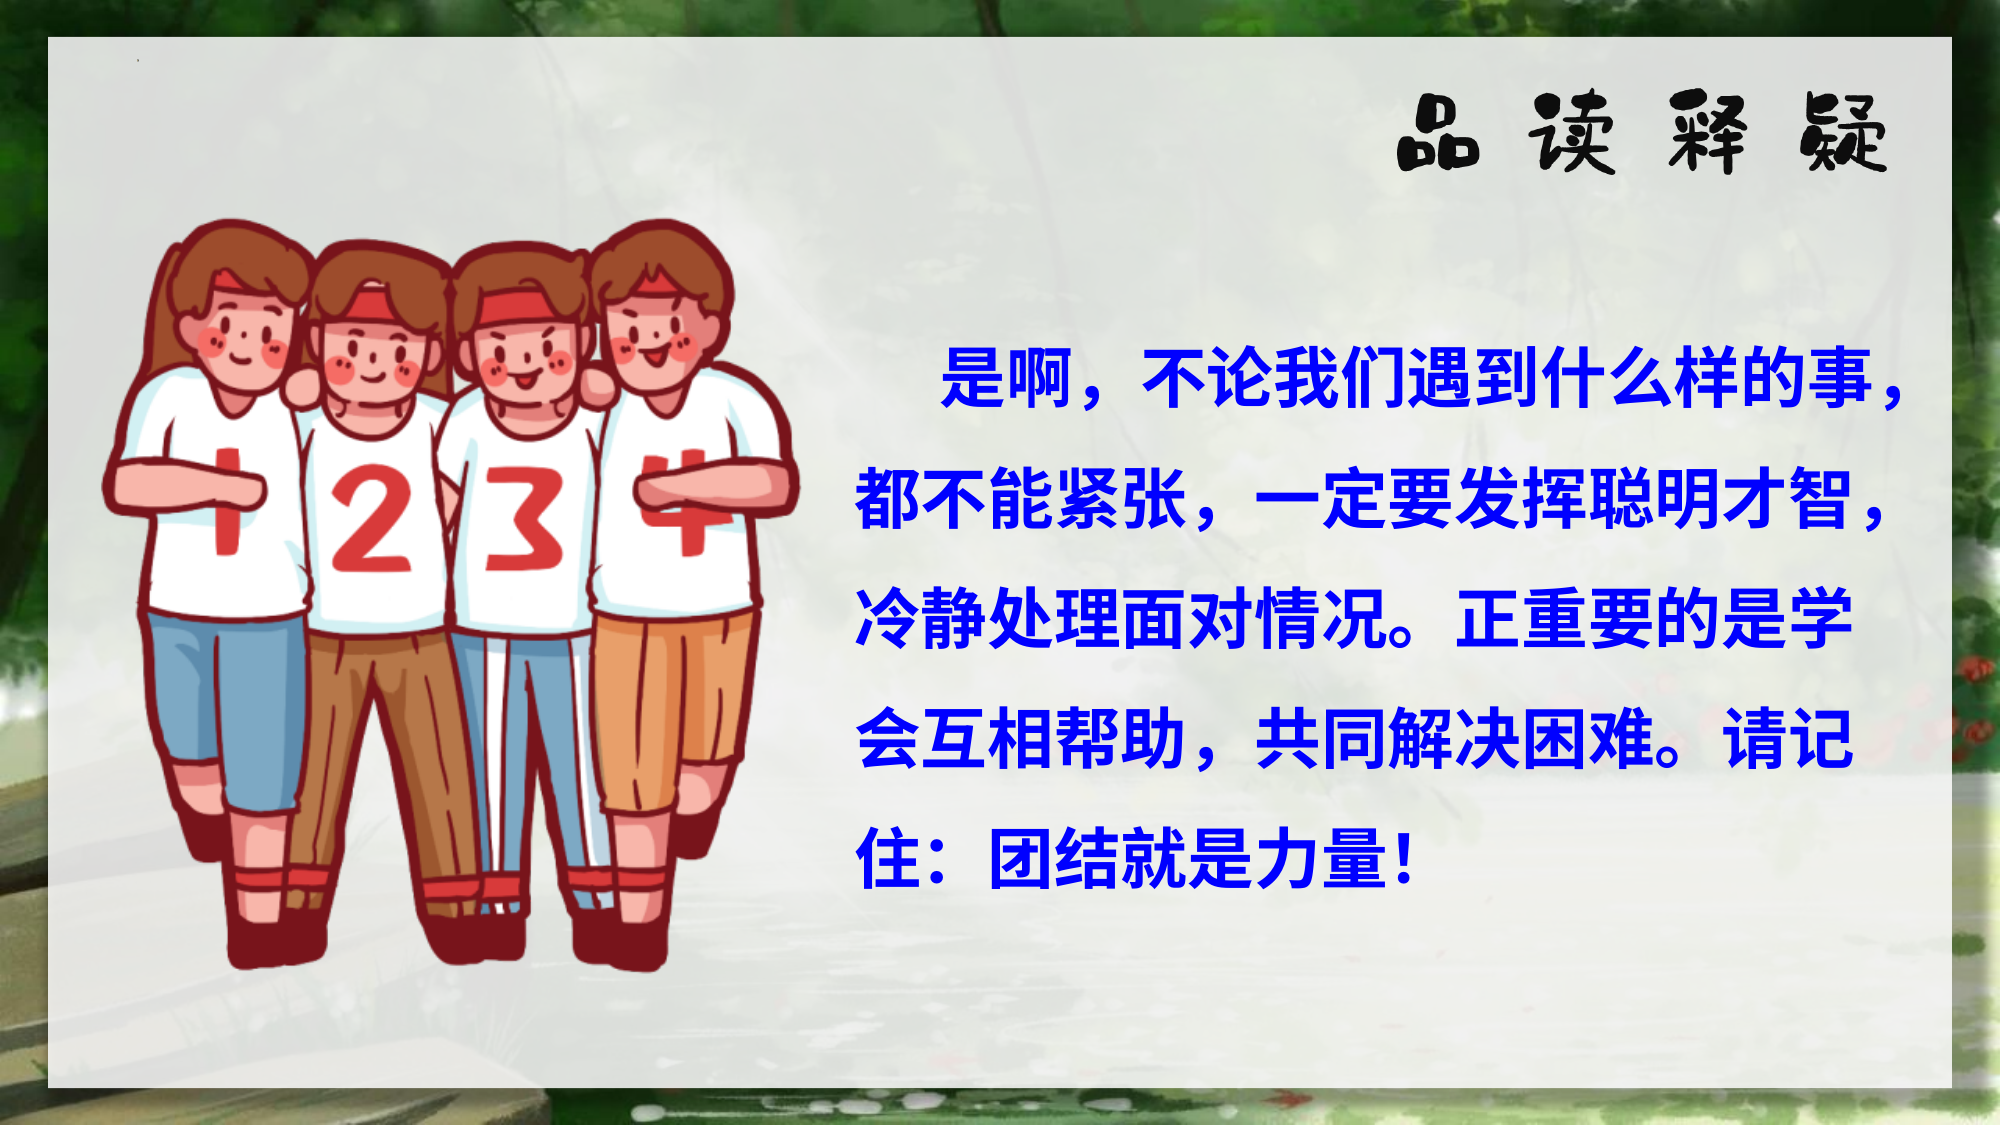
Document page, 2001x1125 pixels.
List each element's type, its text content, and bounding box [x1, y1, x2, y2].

picture [0, 0, 2000, 1125]
text_box 是啊，不论我们遇到什么样的事，都不能紧张，一定要发挥聪明才智，冷静处理面对情况。正重要的是学会互相帮助，共同解决困难。请记住：团结就是力量！ [870, 274, 1937, 1009]
